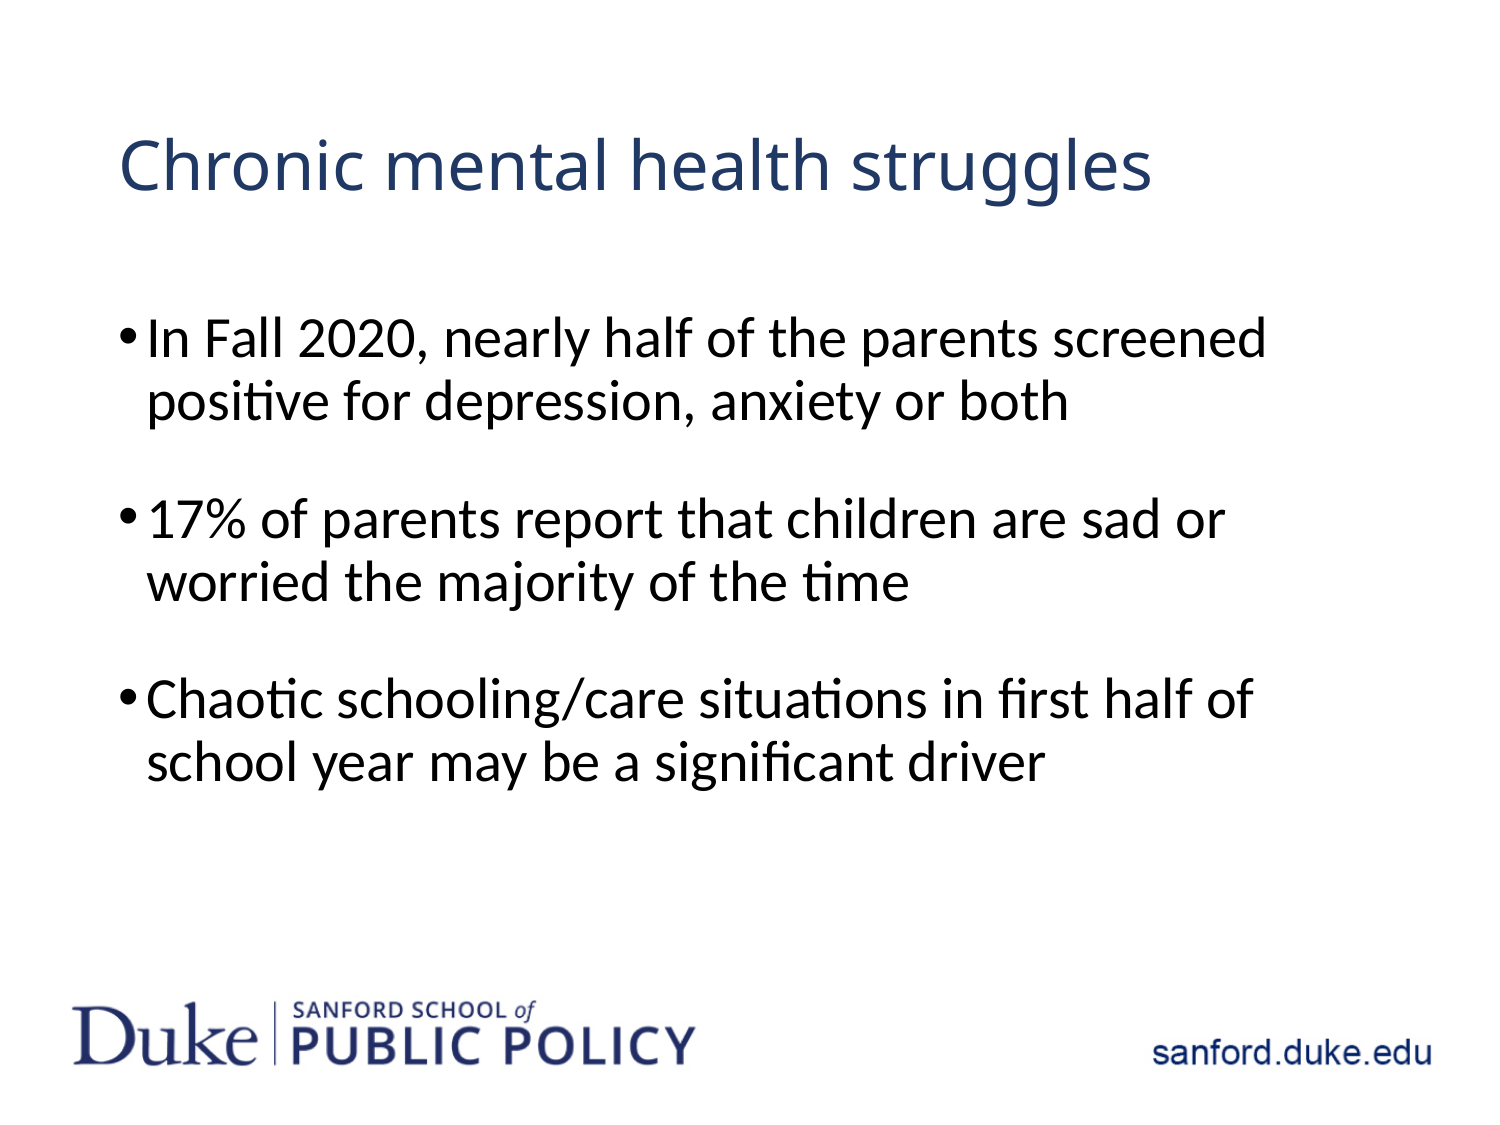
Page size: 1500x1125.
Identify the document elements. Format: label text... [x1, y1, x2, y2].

title Chronic mental health struggles [103, 59, 1397, 278]
picture [64, 983, 1436, 1081]
list In Fall 2020, nearly half of the parents screened positive for depression, anxiety or both 17% of parents report that children are sad or worried the majority of the time Chaotic schooling/care situations in first half of school year may be a significant driver [103, 299, 1397, 975]
